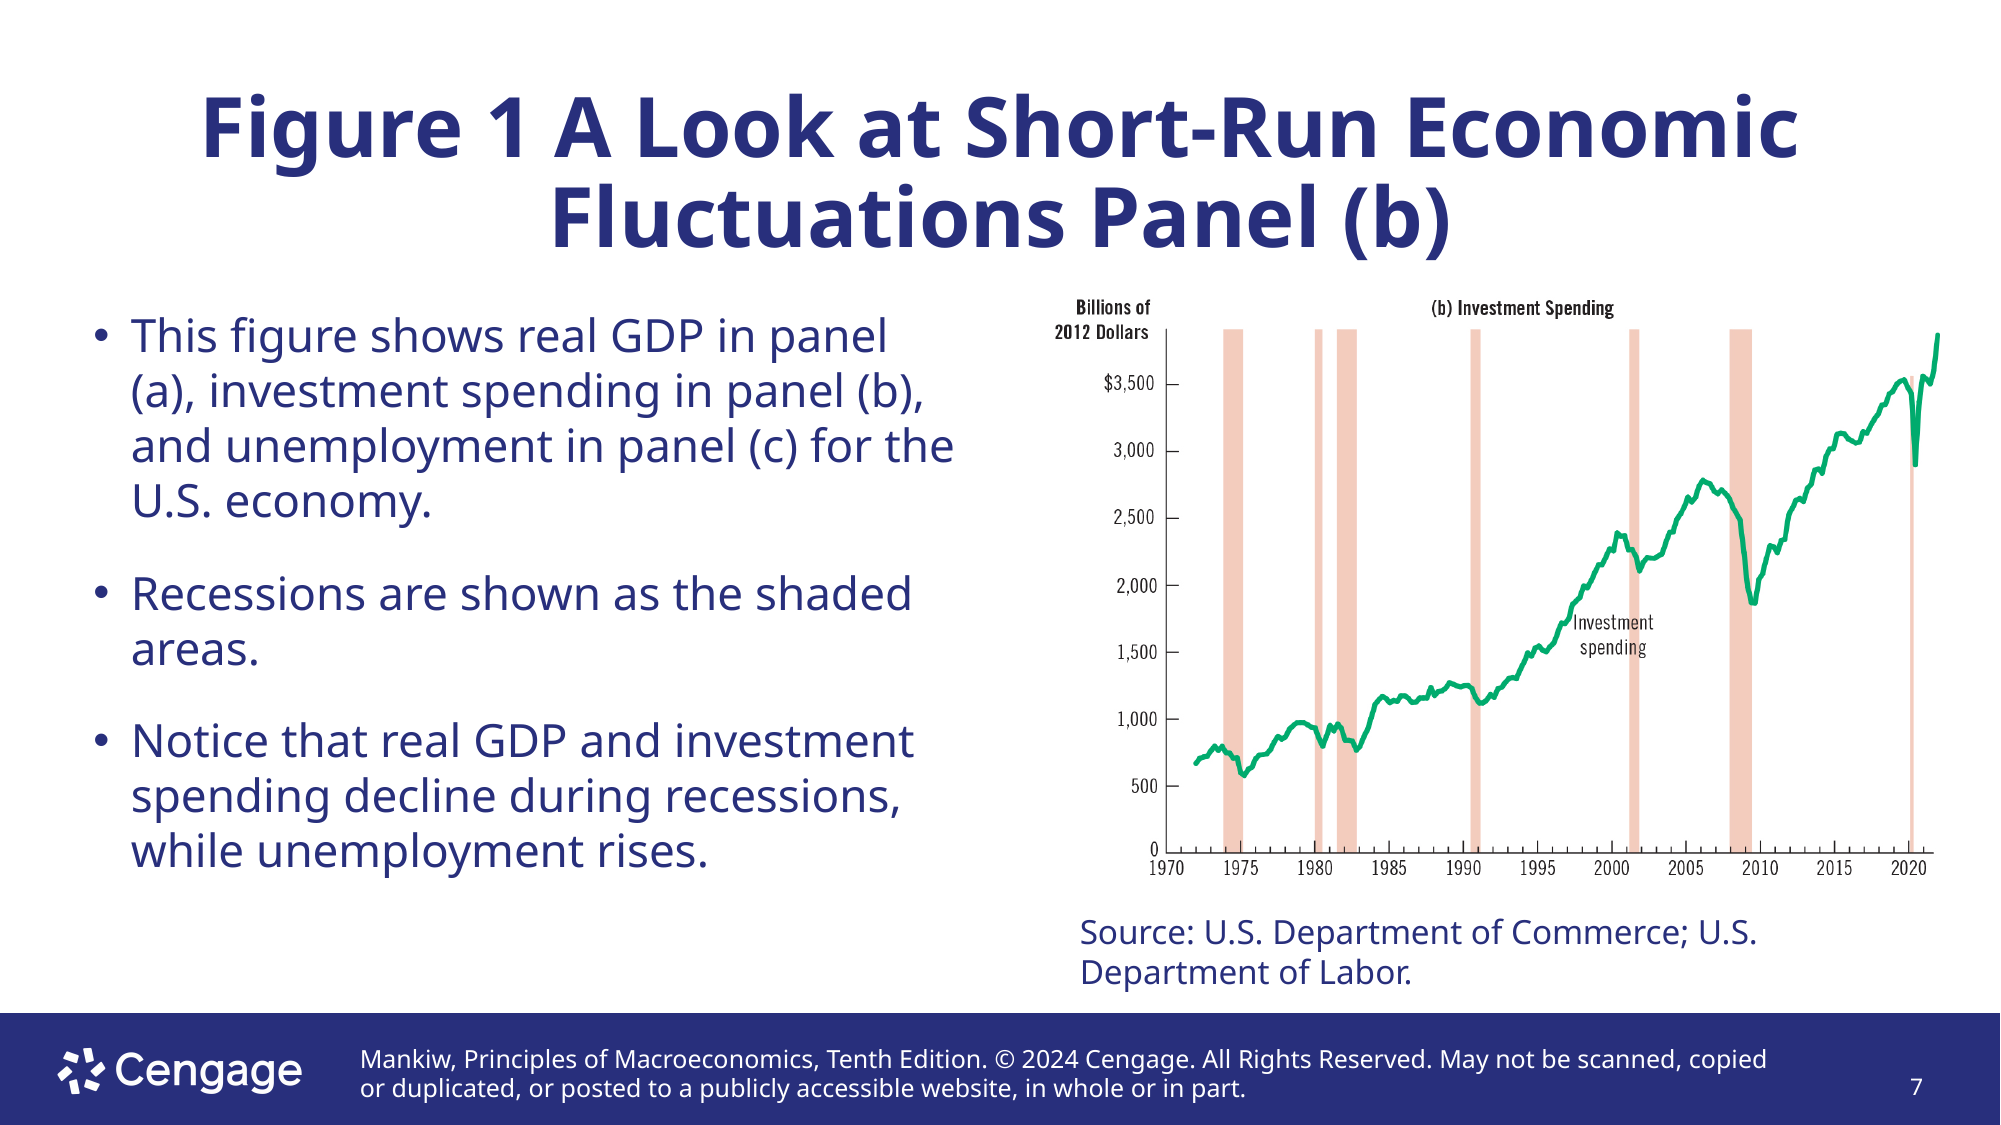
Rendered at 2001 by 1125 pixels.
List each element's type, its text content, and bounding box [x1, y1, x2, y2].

list Source: U.S. Department of Commerce; U.S. Department of Labor. [1064, 903, 1930, 993]
picture [30, 1020, 329, 1122]
list This figure shows real GDP in panel (a), investment spending in panel (b), and unemployment in panel (c) for the U.S. economy. Recessions are shown as the shaded areas. Notice that real GDP and investment spending decline during recessions, while unemployment rises. [78, 299, 981, 1014]
title Figure 1 A Look at Short-Run Economic Fluctuations Panel (b) [78, 77, 1923, 278]
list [1054, 287, 1940, 888]
